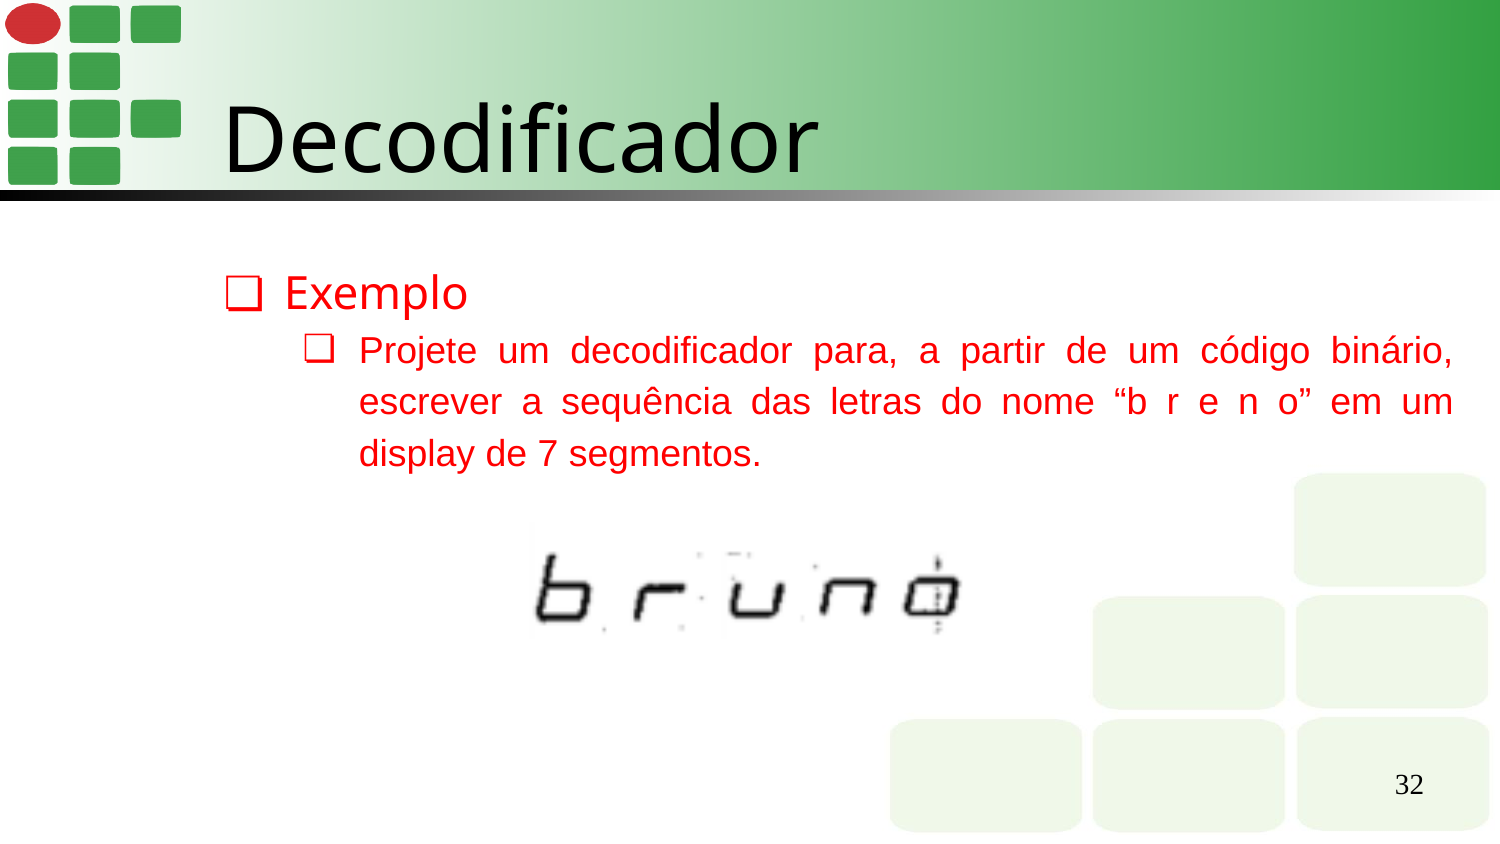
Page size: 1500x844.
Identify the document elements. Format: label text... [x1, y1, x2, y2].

text_box Exemplo Projete um decodificador para, a partir de um código binário, escrever a sequência das letras do nome “b r e n o” em um display de 7 segmentos. [193, 248, 1469, 483]
picture [502, 441, 1495, 835]
picture [5, 3, 181, 185]
slide_number ‹#› [1368, 768, 1425, 827]
text_box Decodificador [206, 26, 1468, 207]
